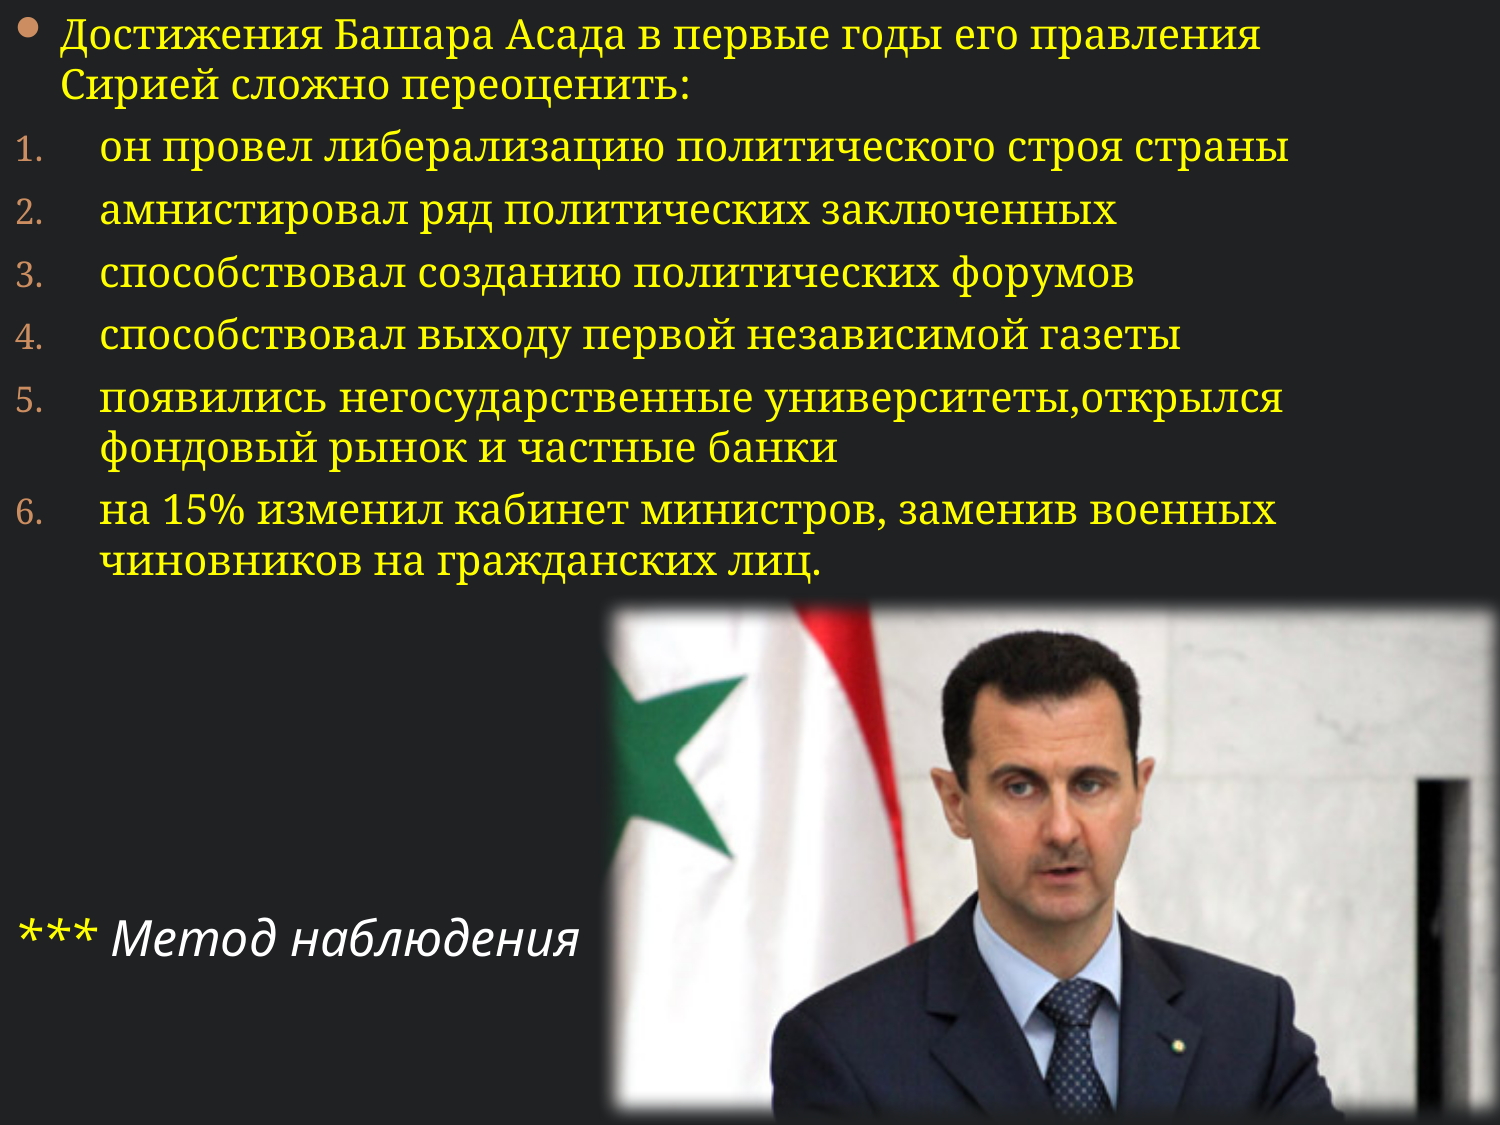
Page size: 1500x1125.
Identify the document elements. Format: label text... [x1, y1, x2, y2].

list Достижения Башара Асада в первые годы его правления Сирией сложно переоценить: он провел либерализацию политического строя страны амнистировал ряд политических заключенных способствовал созданию политических форумов способствовал выходу первой независимой газеты появились негосударственные университеты,открылся фондовый рынок и частные банки на 15% изменил кабинет министров, заменив военных чиновников на гражданских лиц. *** Метод наблюдения [0, 0, 1425, 1125]
picture [598, 594, 1500, 1125]
